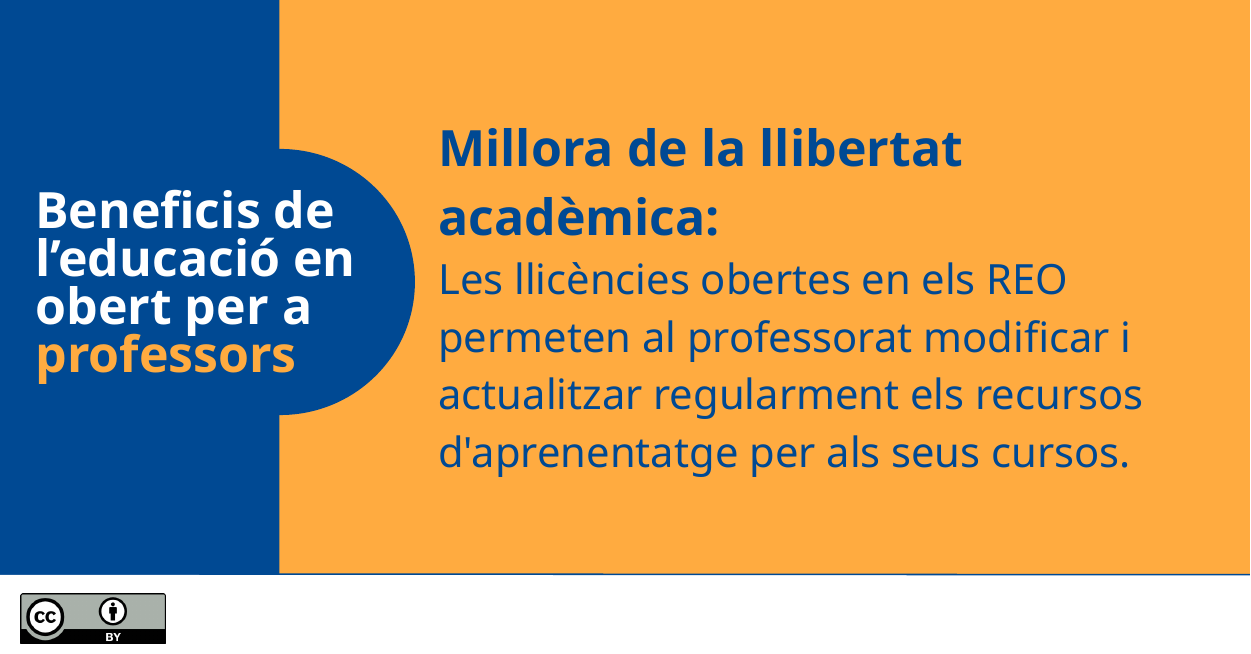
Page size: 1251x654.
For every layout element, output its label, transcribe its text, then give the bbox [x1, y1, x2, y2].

text_box [200, 148, 361, 175]
text_box [403, 227, 415, 337]
text_box [212, 397, 348, 416]
text_box [0, 0, 280, 573]
text_box Millora de la llibertat acadèmica: Les llicències obertes en els REO permeten al professorat modificar i actualitzar regularment els recursos d'aprenentatge per als seus cursos. [423, 92, 1188, 491]
text_box [0, 582, 1250, 654]
picture [20, 592, 166, 645]
text_box Beneficis de l’educació en obert per a professors [20, 175, 403, 397]
